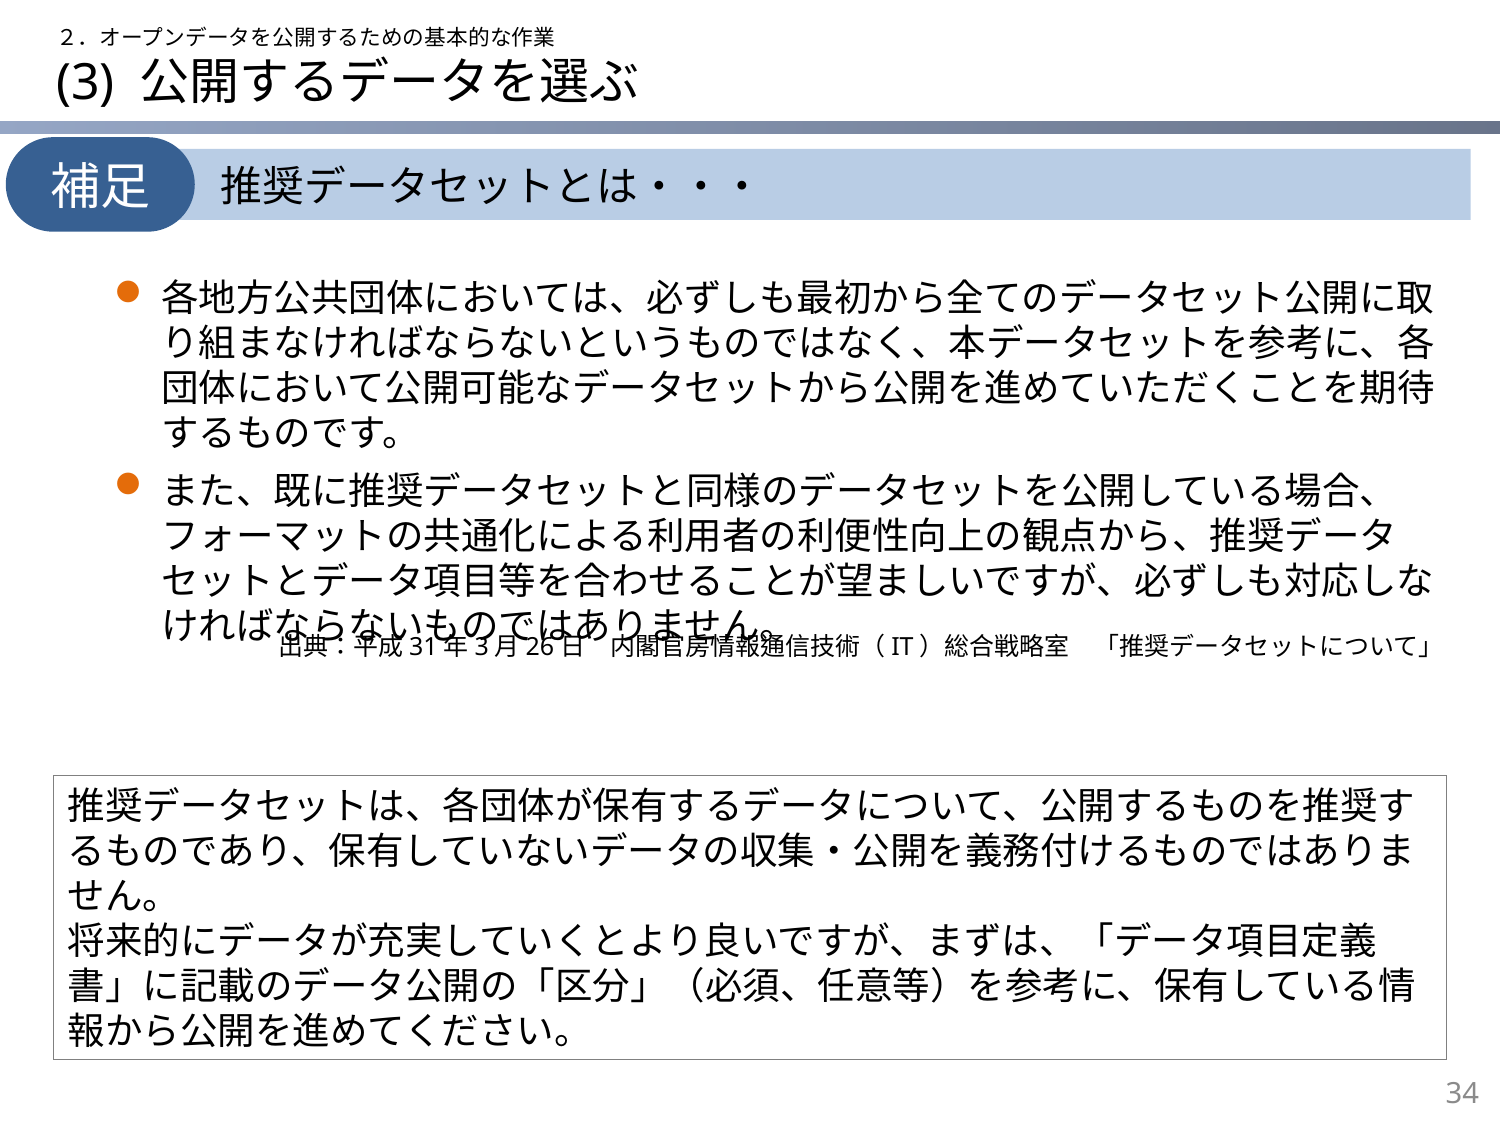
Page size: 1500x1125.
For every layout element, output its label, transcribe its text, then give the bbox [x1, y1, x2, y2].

text_box 推奨データセットとは・・・ [181, 148, 1472, 221]
slide_number 33 [1411, 1070, 1495, 1118]
title (3) 公開するデータを選ぶ [41, 58, 1459, 119]
text_box ２．オープンデータを公開するための基本的な作業 [41, 19, 1471, 58]
text_box 出典：平成31年3月26日 内閣官房情報通信技術（IT）総合戦略室 「推奨データセットについて」 [171, 621, 1459, 669]
text_box 推奨データセットは、各団体が保有するデータについて、公開するものを推奨するものであり、保有していないデータの収集・公開を義務付けるものではありません。 将来的にデータが充実していくとより良いですが、まずは、「データ項目定義書」に記載のデータ公開の「区分」（必須、任意等）を参考に、保有している情報から公開を進めてください。 [53, 775, 1447, 1060]
text_box 補足 [4, 136, 196, 233]
text_box 各地方公共団体においては、必ずしも最初から全てのデータセット公開に取り組まなければならないというものではなく、本データセットを参考に、各団体において公開可能なデータセットから公開を進めていただくことを期待するものです。 また、既に推奨データセットと同様のデータセットを公開している場合、フォーマットの共通化による利用者の利便性向上の観点から、推奨データセットとデータ項目等を合わせることが望ましいですが、必ずしも対応しなければならないものではありません。 [99, 266, 1460, 623]
